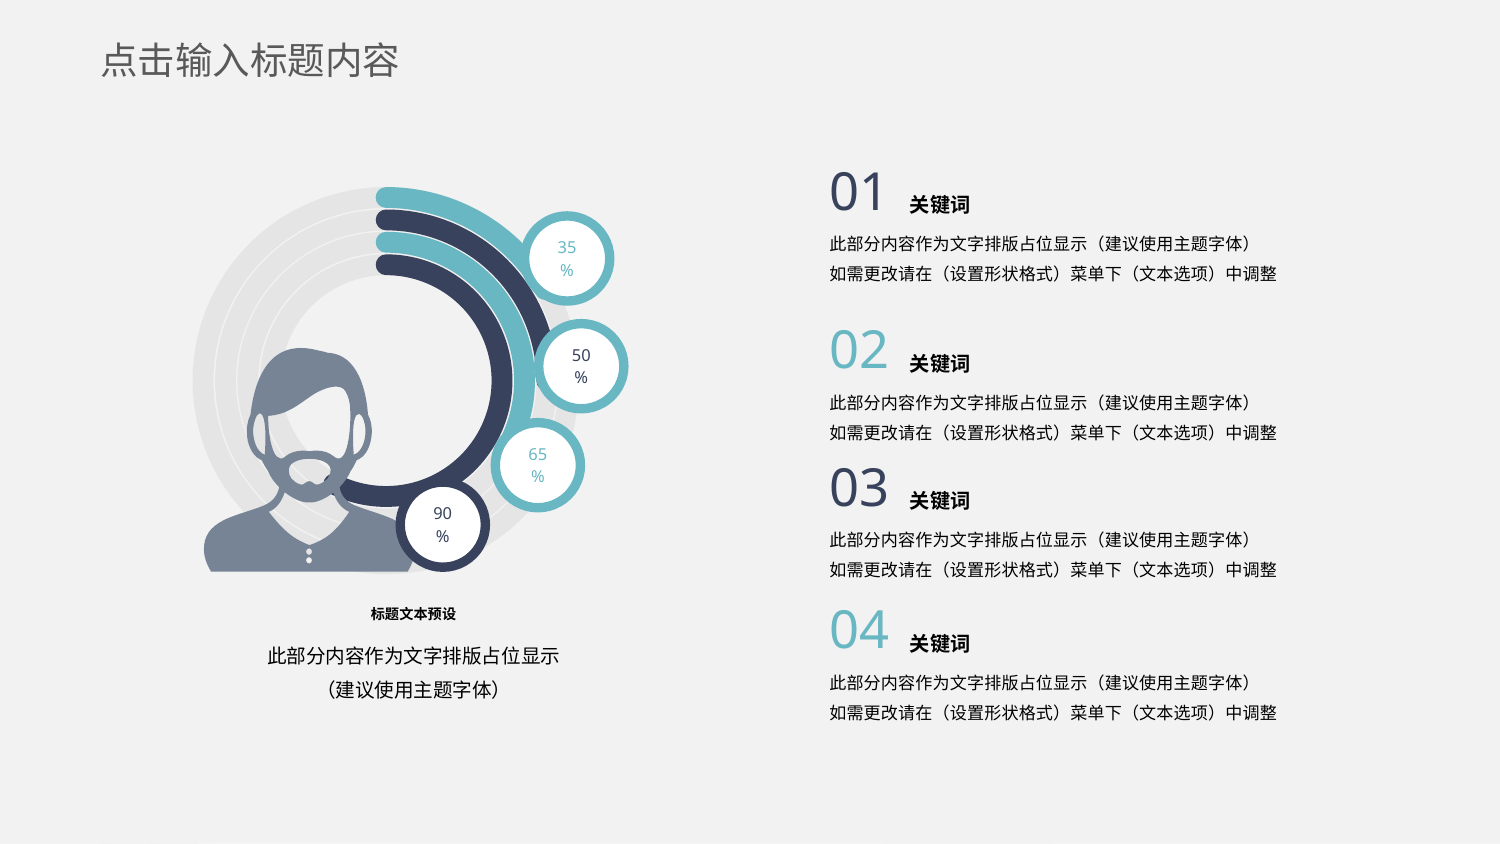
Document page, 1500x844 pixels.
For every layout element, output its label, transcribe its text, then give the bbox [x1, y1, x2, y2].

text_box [829, 591, 1285, 727]
text_box 此部分内容作为文字排版占位显示 （建议使用主题字体） [244, 635, 583, 704]
text_box 标题文本预设 [244, 595, 583, 632]
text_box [202, 197, 625, 572]
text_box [829, 152, 1285, 288]
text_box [829, 311, 1285, 447]
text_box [829, 448, 1285, 585]
text_box 点击输入标题内容 [100, 28, 450, 91]
